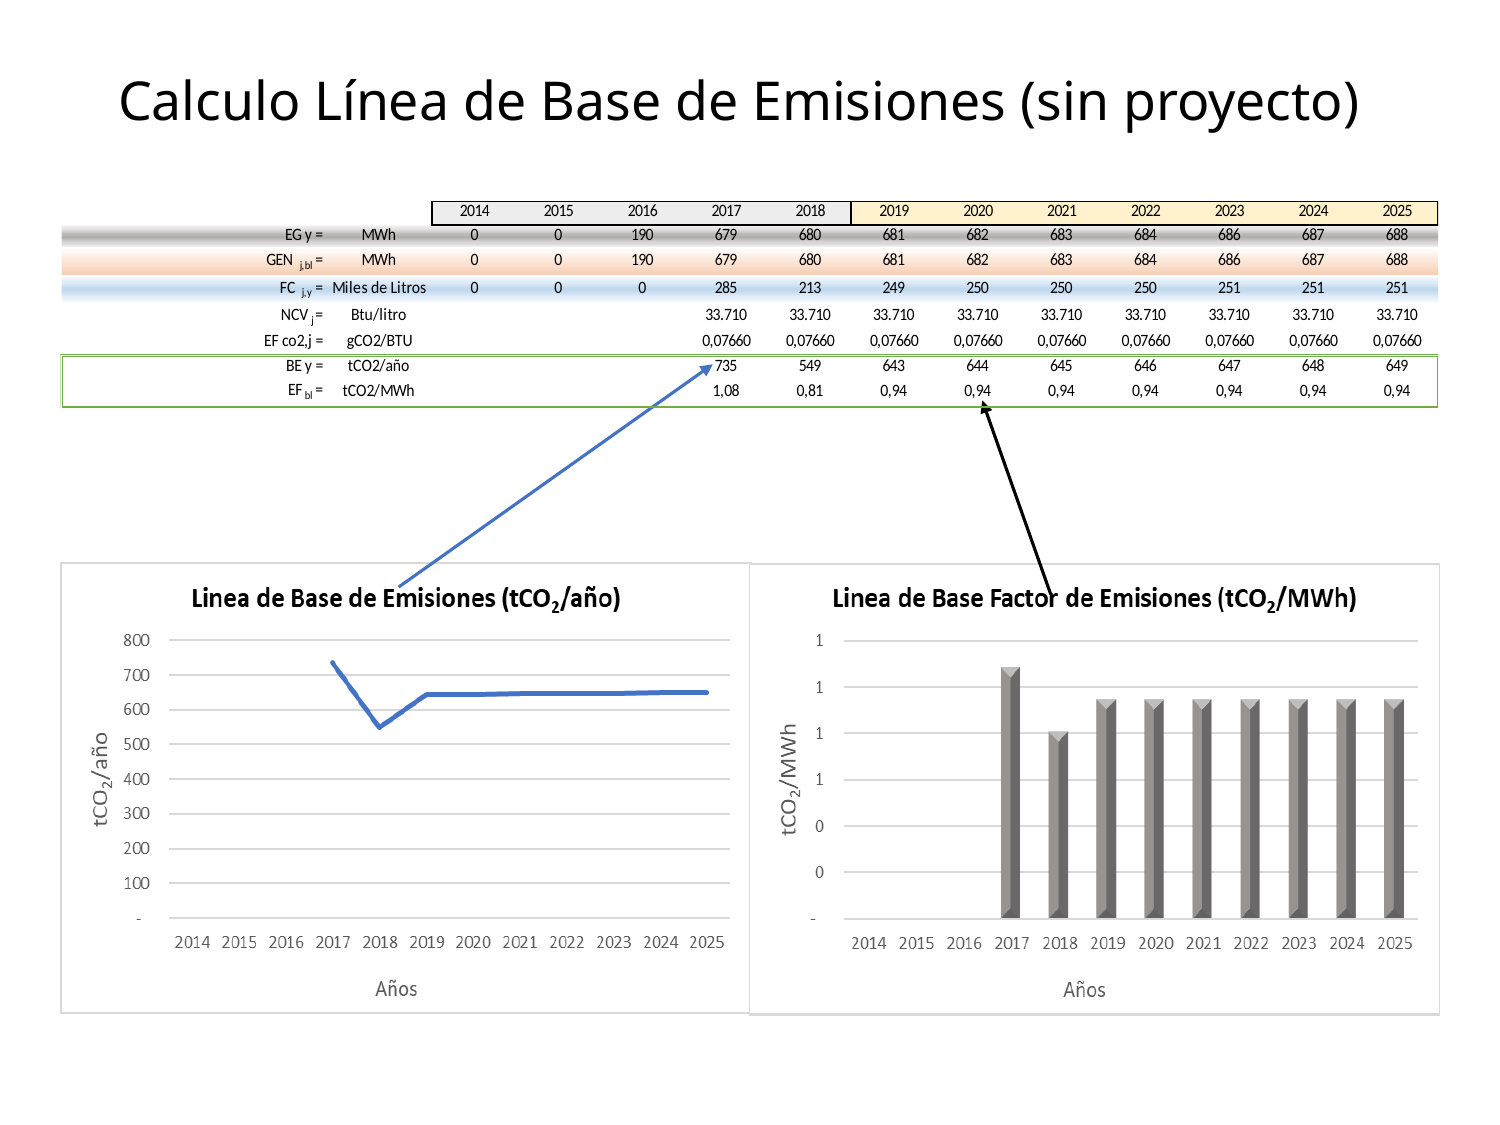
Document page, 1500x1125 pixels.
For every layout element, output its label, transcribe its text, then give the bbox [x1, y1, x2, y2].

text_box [398, 409, 713, 588]
picture [60, 201, 1440, 409]
title Calculo Línea de Base de Emisiones (sin proyecto) [103, 59, 1397, 148]
picture [60, 562, 1440, 1016]
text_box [982, 409, 1051, 595]
